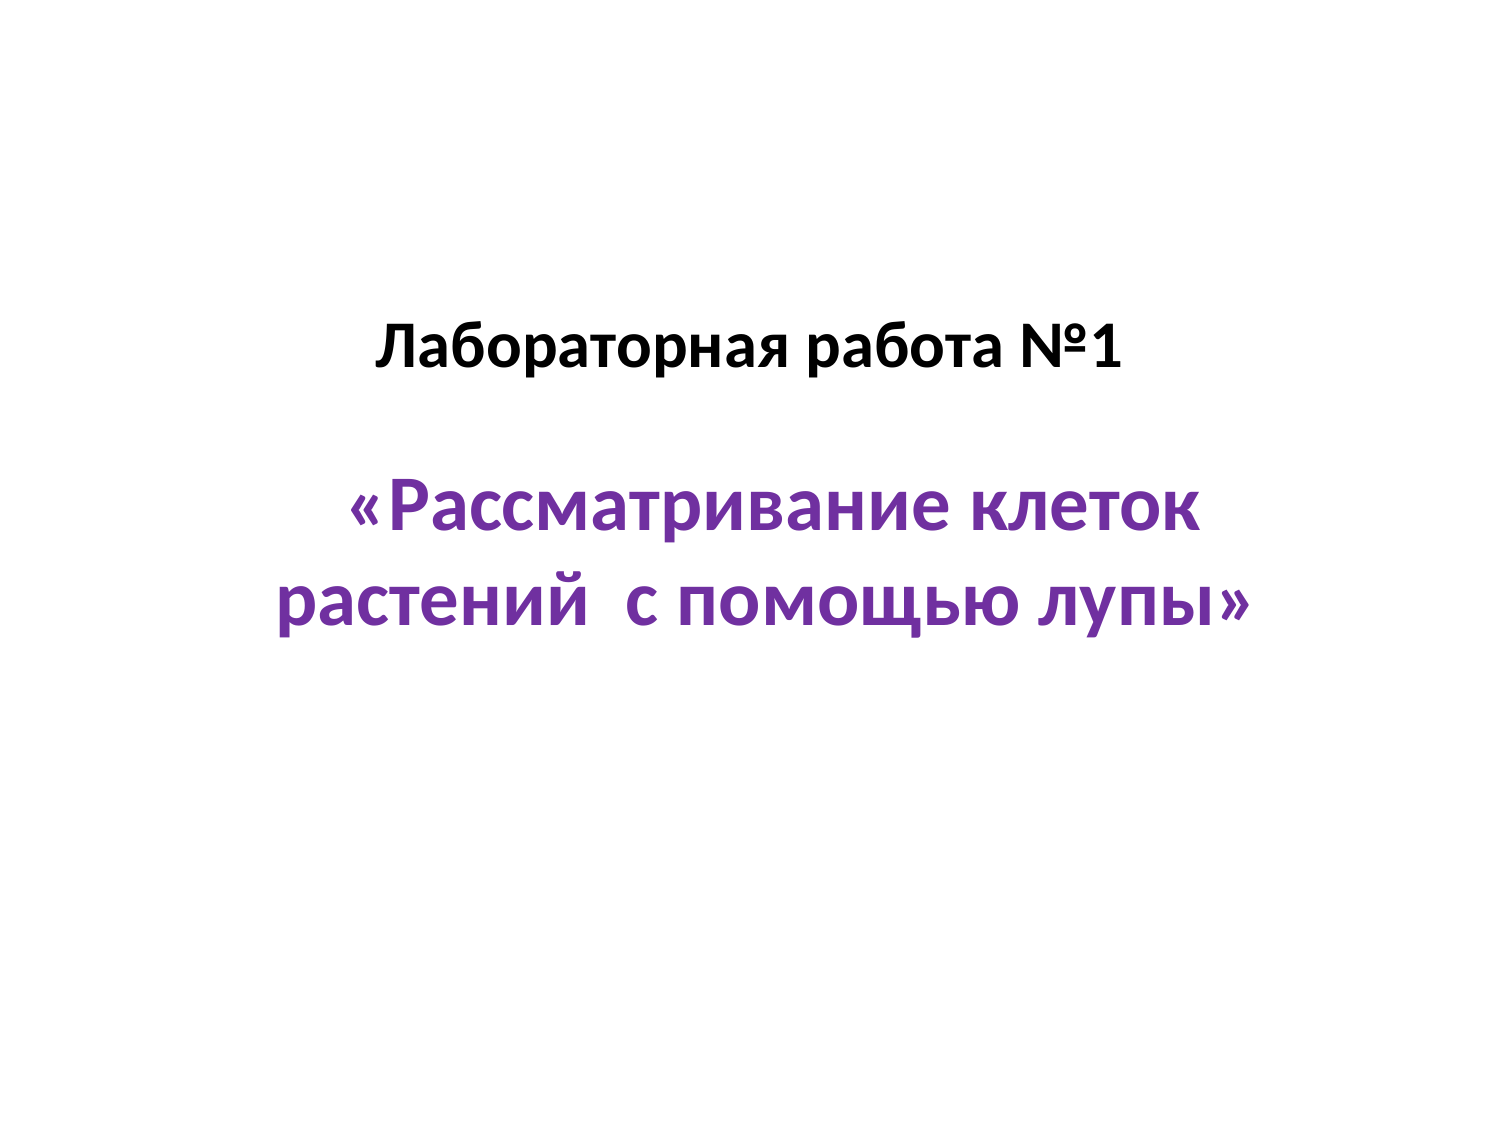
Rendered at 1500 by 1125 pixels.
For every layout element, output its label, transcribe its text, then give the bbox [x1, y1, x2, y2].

title Лабораторная работа №1 [112, 219, 1388, 461]
subtitle «Рассматривание клеток растений с помощью лупы» [242, 444, 1293, 732]
